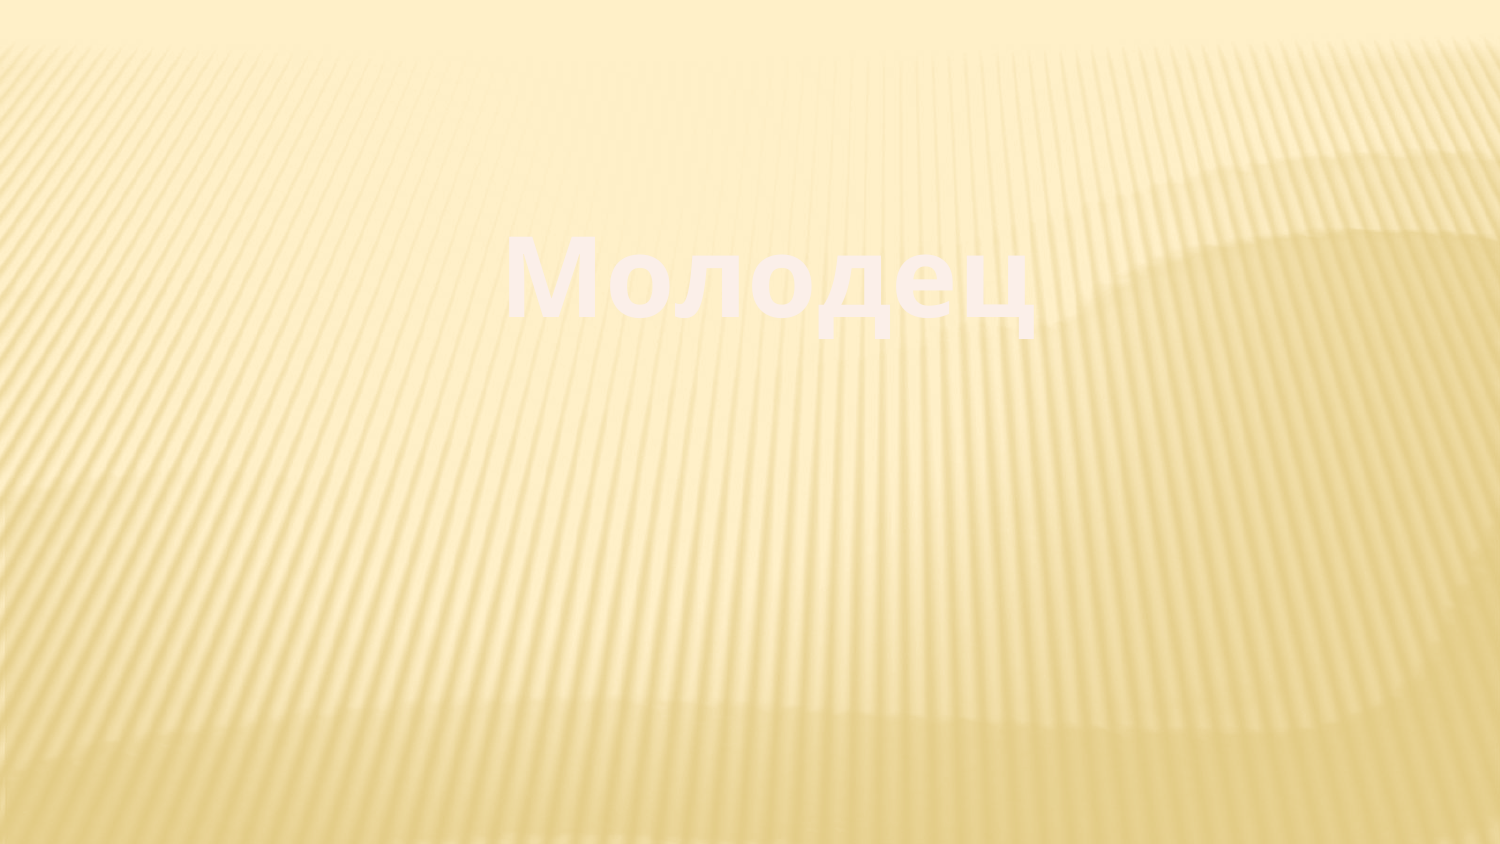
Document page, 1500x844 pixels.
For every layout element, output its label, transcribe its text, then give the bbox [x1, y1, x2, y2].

text_box Молодец [301, 197, 1235, 348]
